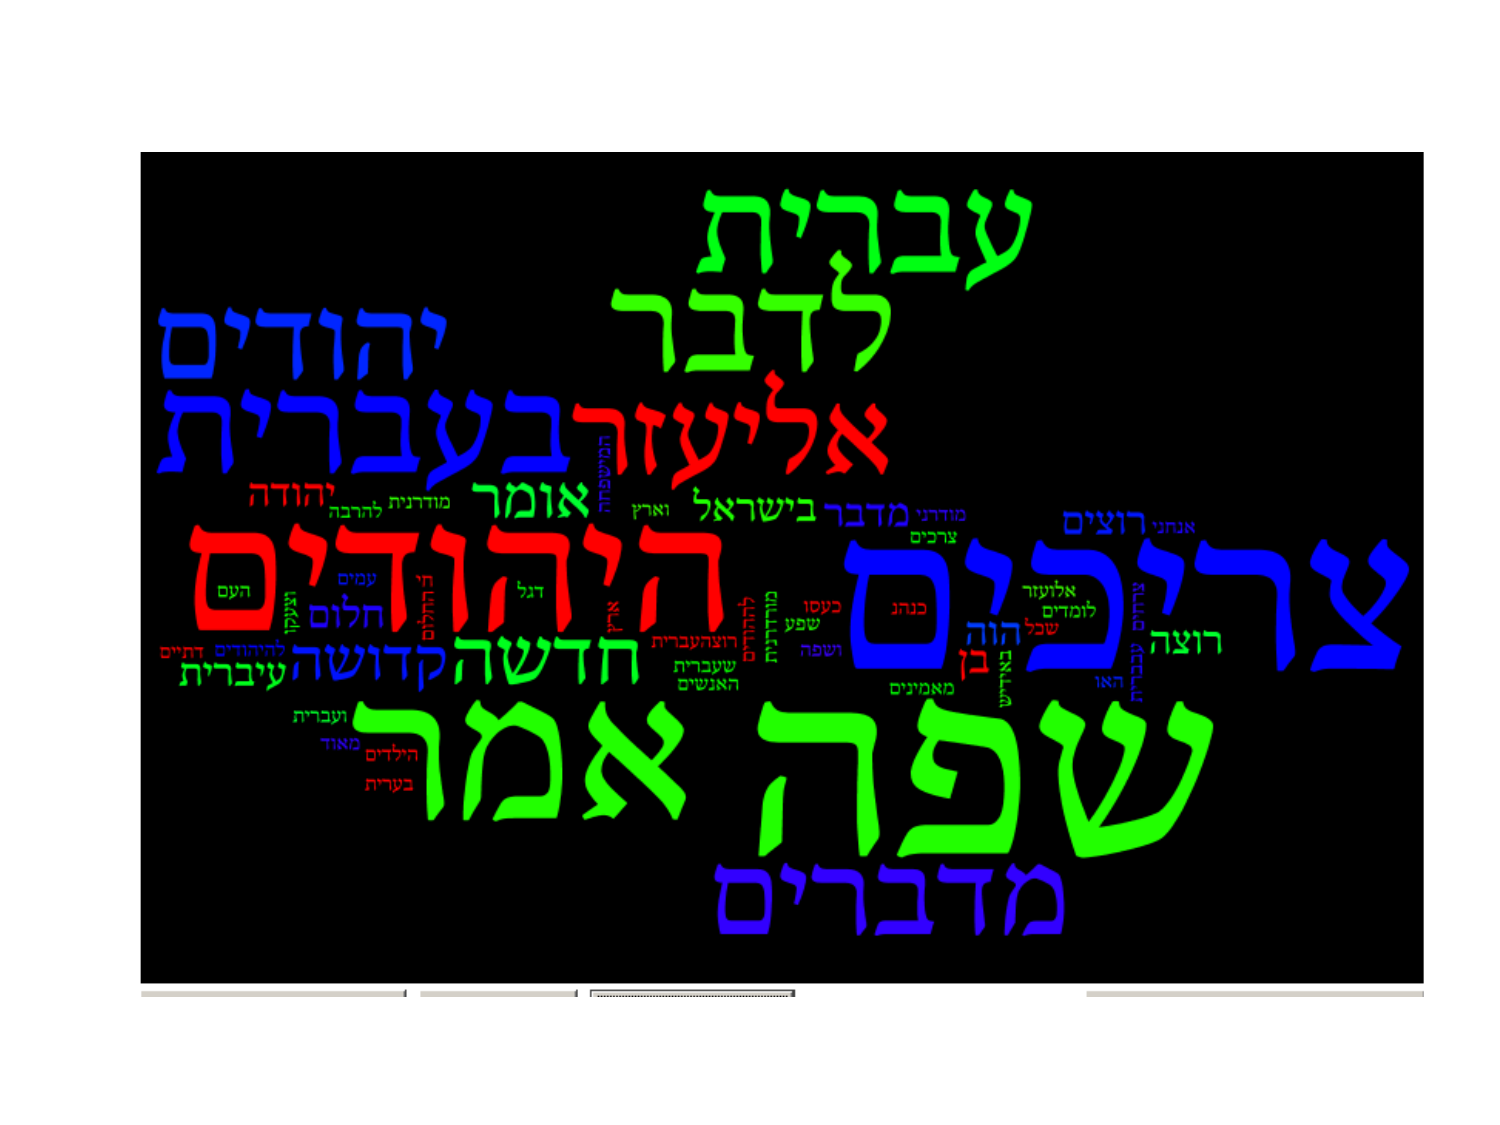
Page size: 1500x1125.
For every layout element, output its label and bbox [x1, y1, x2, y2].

picture [140, 152, 1424, 997]
